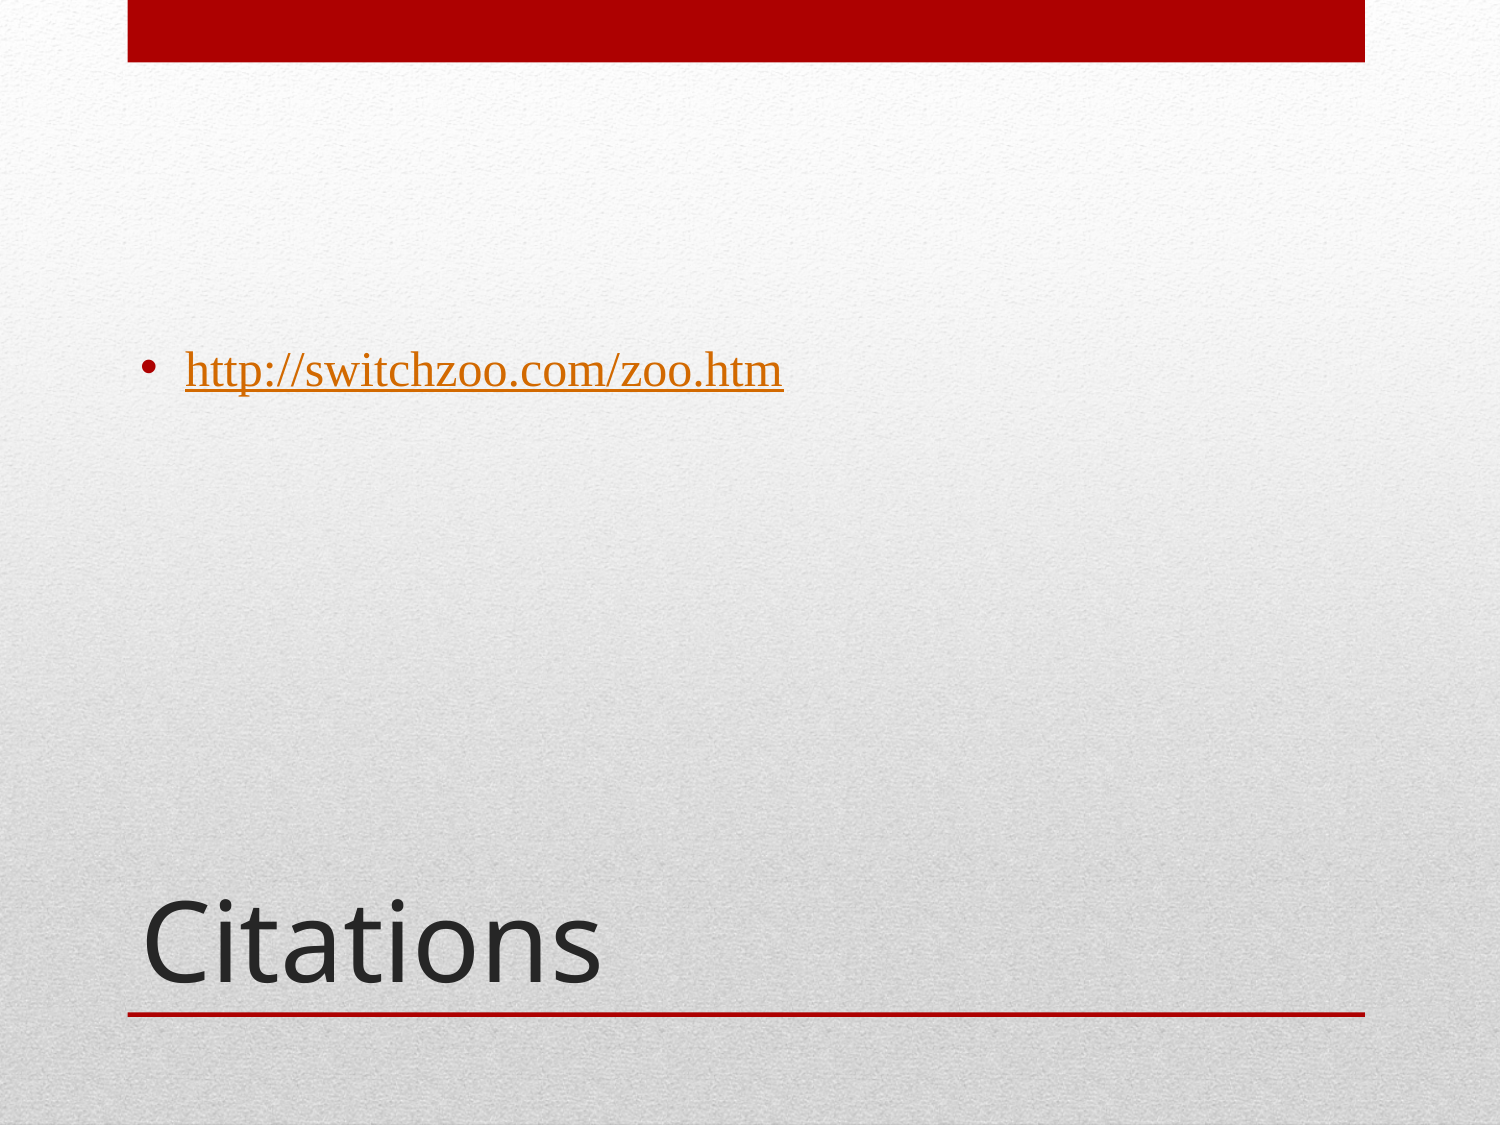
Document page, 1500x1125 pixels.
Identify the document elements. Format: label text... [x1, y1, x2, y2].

title Citations [125, 750, 1238, 1013]
list http://switchzoo.com/zoo.htm [125, 112, 1363, 750]
